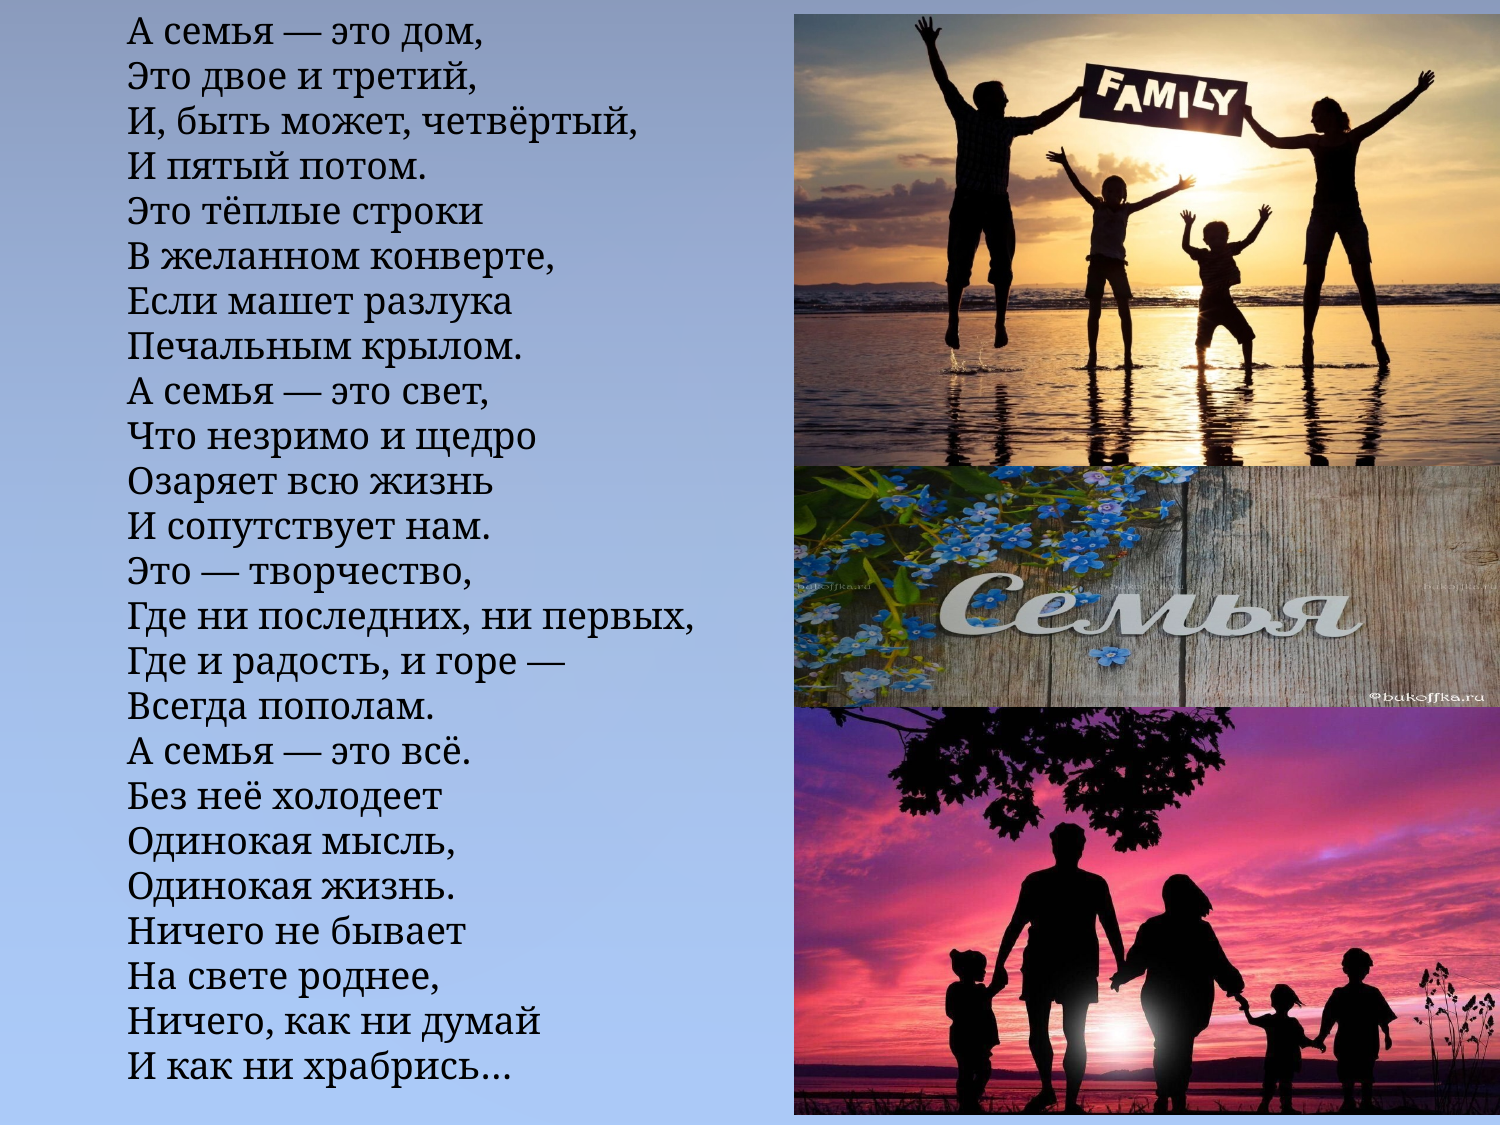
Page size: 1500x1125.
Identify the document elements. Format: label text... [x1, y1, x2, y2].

text_box А семья — это дом, Это двое и третий, И, быть может, четвёртый, И пятый потом. Это тёплые строки В желанном конверте, Если машет разлука Печальным крылом. А семья — это свет, Что незримо и щедро Озаряет всю жизнь И сопутствует нам. Это — творчество, Где ни последних, ни первых, Где и радость, и горе — Всегда пополам. А семья — это всё. Без неё холодеет Одинокая мысль, Одинокая жизнь. Ничего не бывает На свете роднее, Ничего, как ни думай И как ни храбрись… [112, 0, 833, 1095]
picture [793, 14, 1500, 1116]
